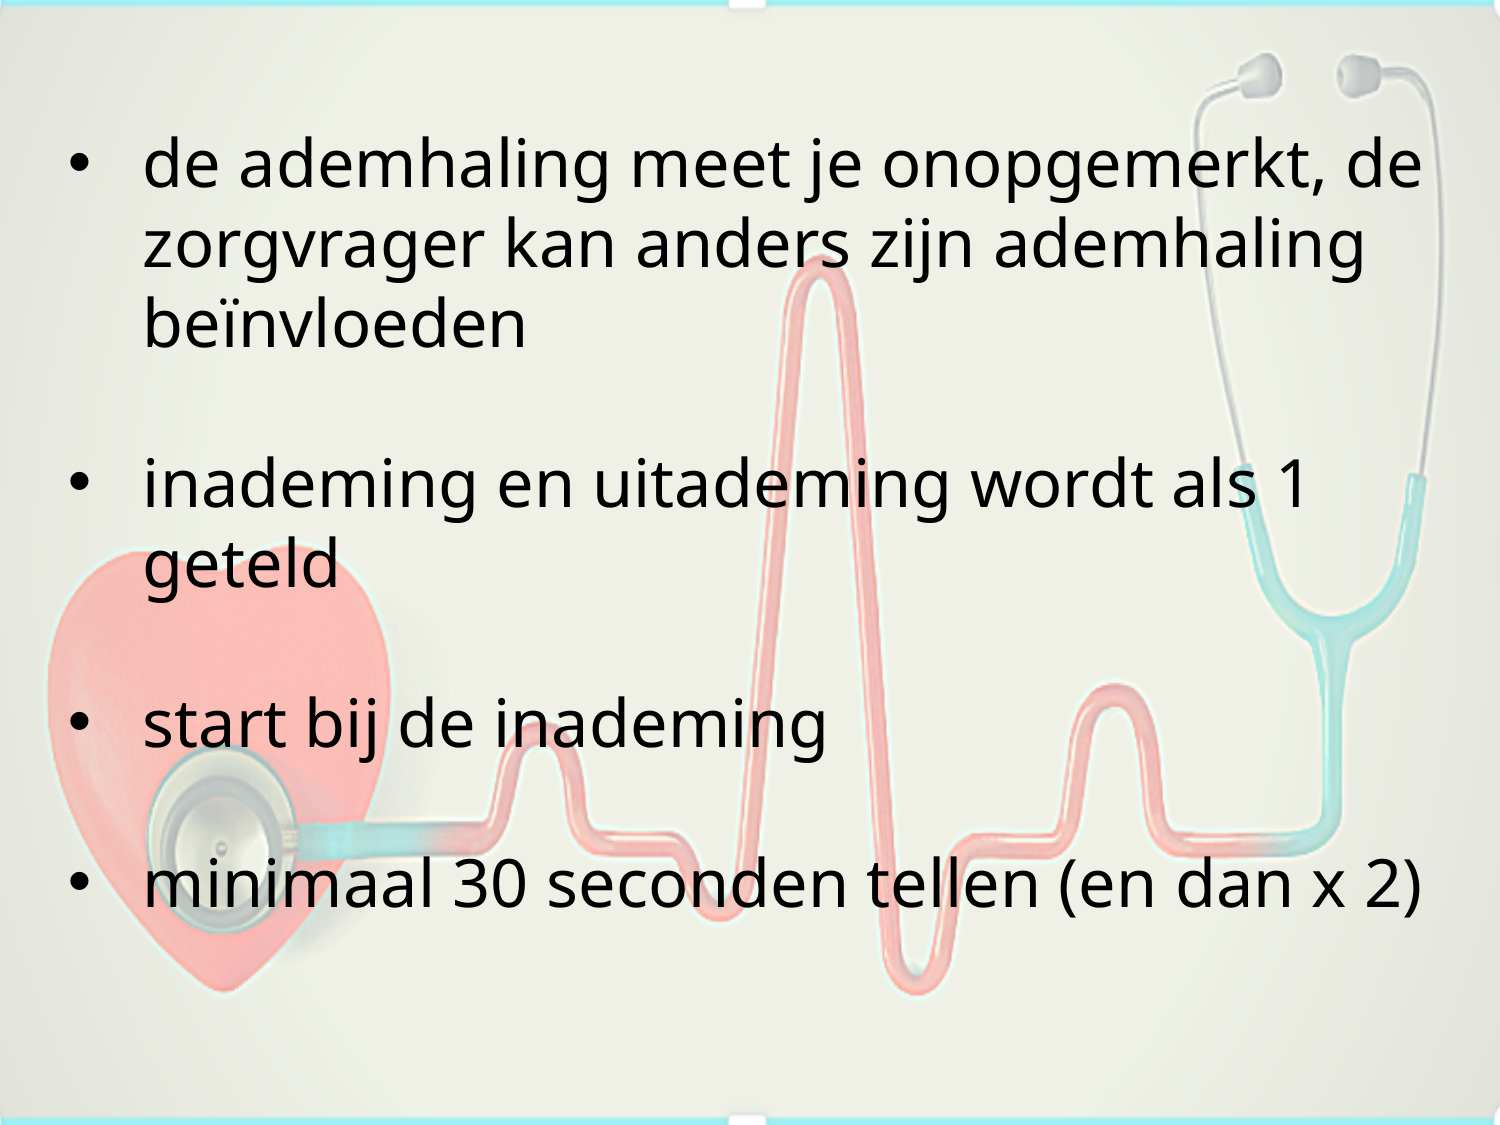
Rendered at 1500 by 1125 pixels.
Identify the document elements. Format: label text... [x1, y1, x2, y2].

text_box de ademhaling meet je onopgemerkt, de zorgvrager kan anders zijn ademhaling beïnvloeden inademing en uitademing wordt als 1 geteld start bij de inademing minimaal 30 seconden tellen (en dan x 2) [53, 113, 1483, 1008]
